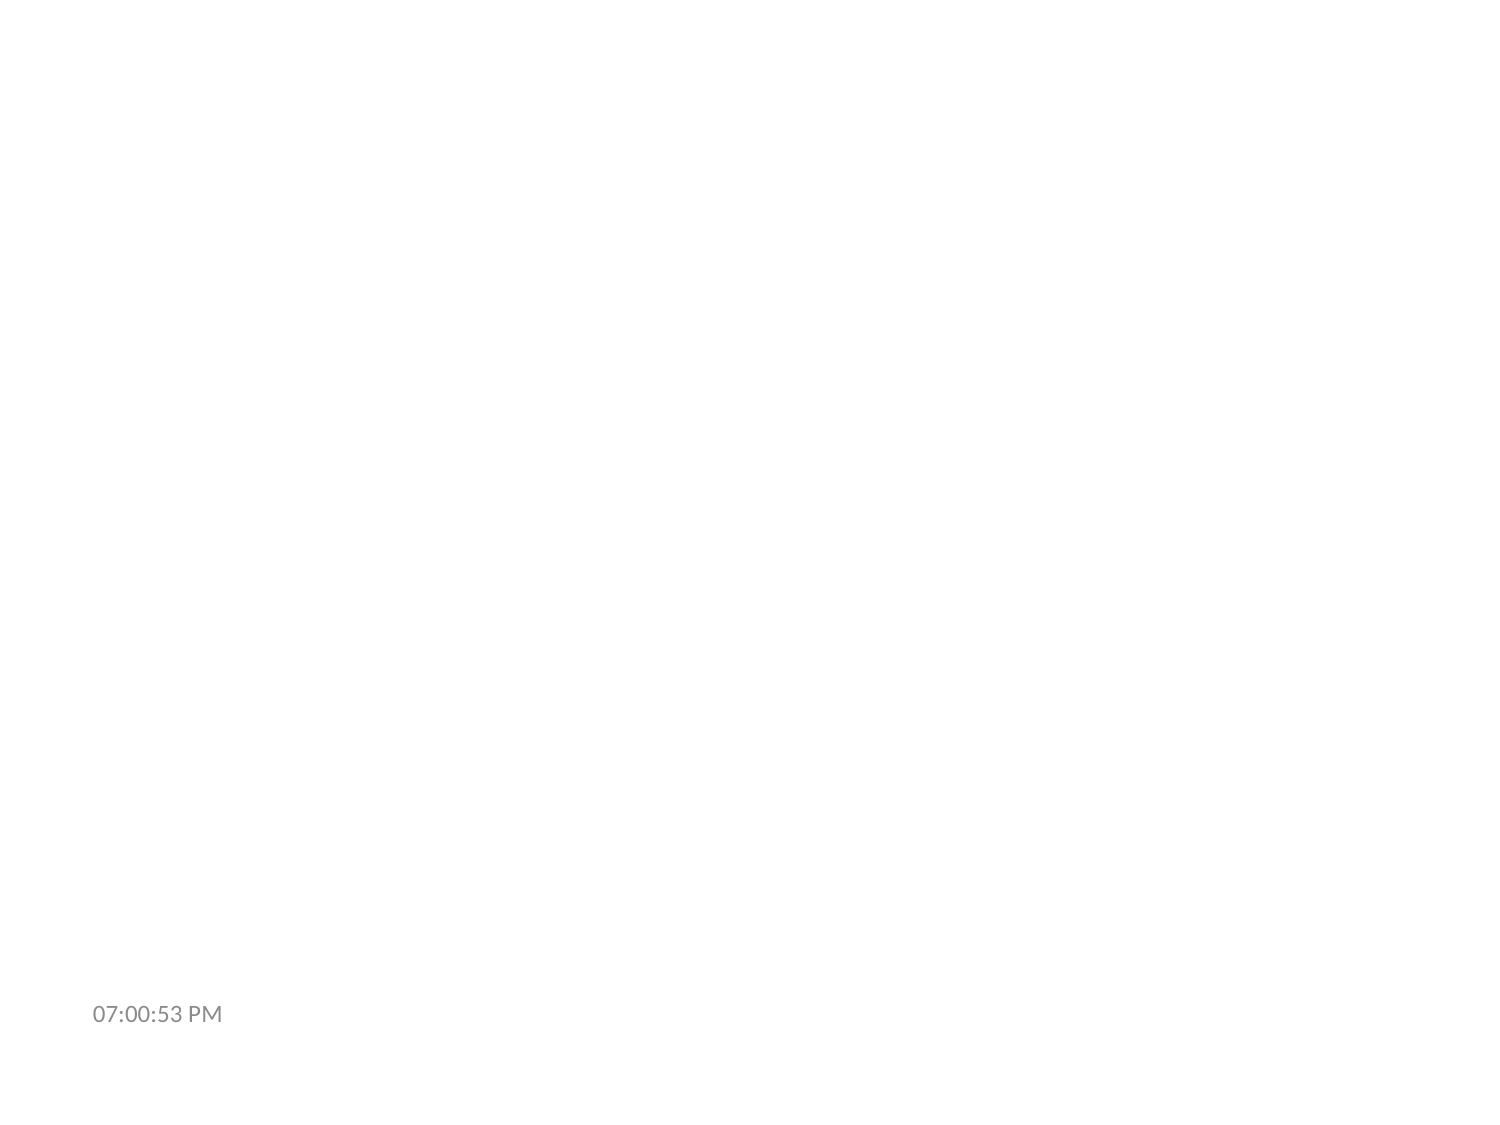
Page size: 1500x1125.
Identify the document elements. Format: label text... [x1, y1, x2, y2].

text_box 3:35:09 PM [77, 982, 428, 1043]
